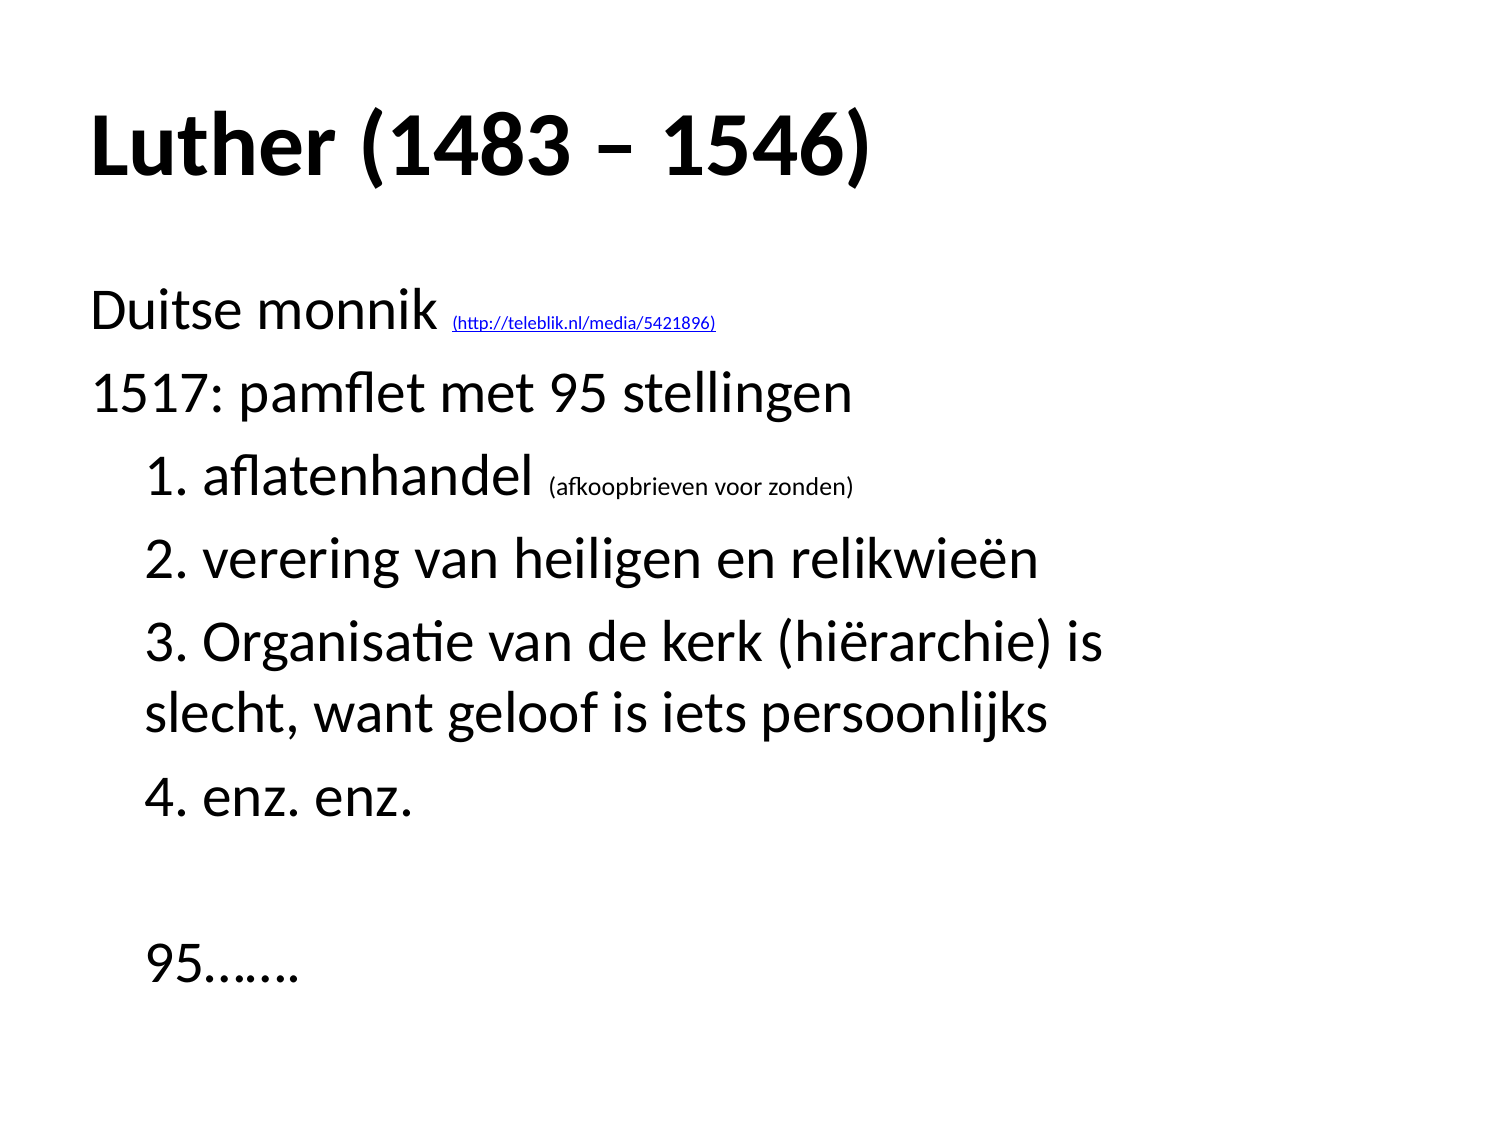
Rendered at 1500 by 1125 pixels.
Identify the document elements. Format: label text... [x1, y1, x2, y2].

title Luther (1483 – 1546) [75, 45, 1425, 233]
list Duitse monnik (http://teleblik.nl/media/5421896) 1517: pamflet met 95 stellingen 1. aflatenhandel (afkoopbrieven voor zonden) 2. verering van heiligen en relikwieën 3. Organisatie van de kerk (hiërarchie) is slecht, want geloof is iets persoonlijks 4. enz. enz. 95……. [75, 262, 1425, 1005]
